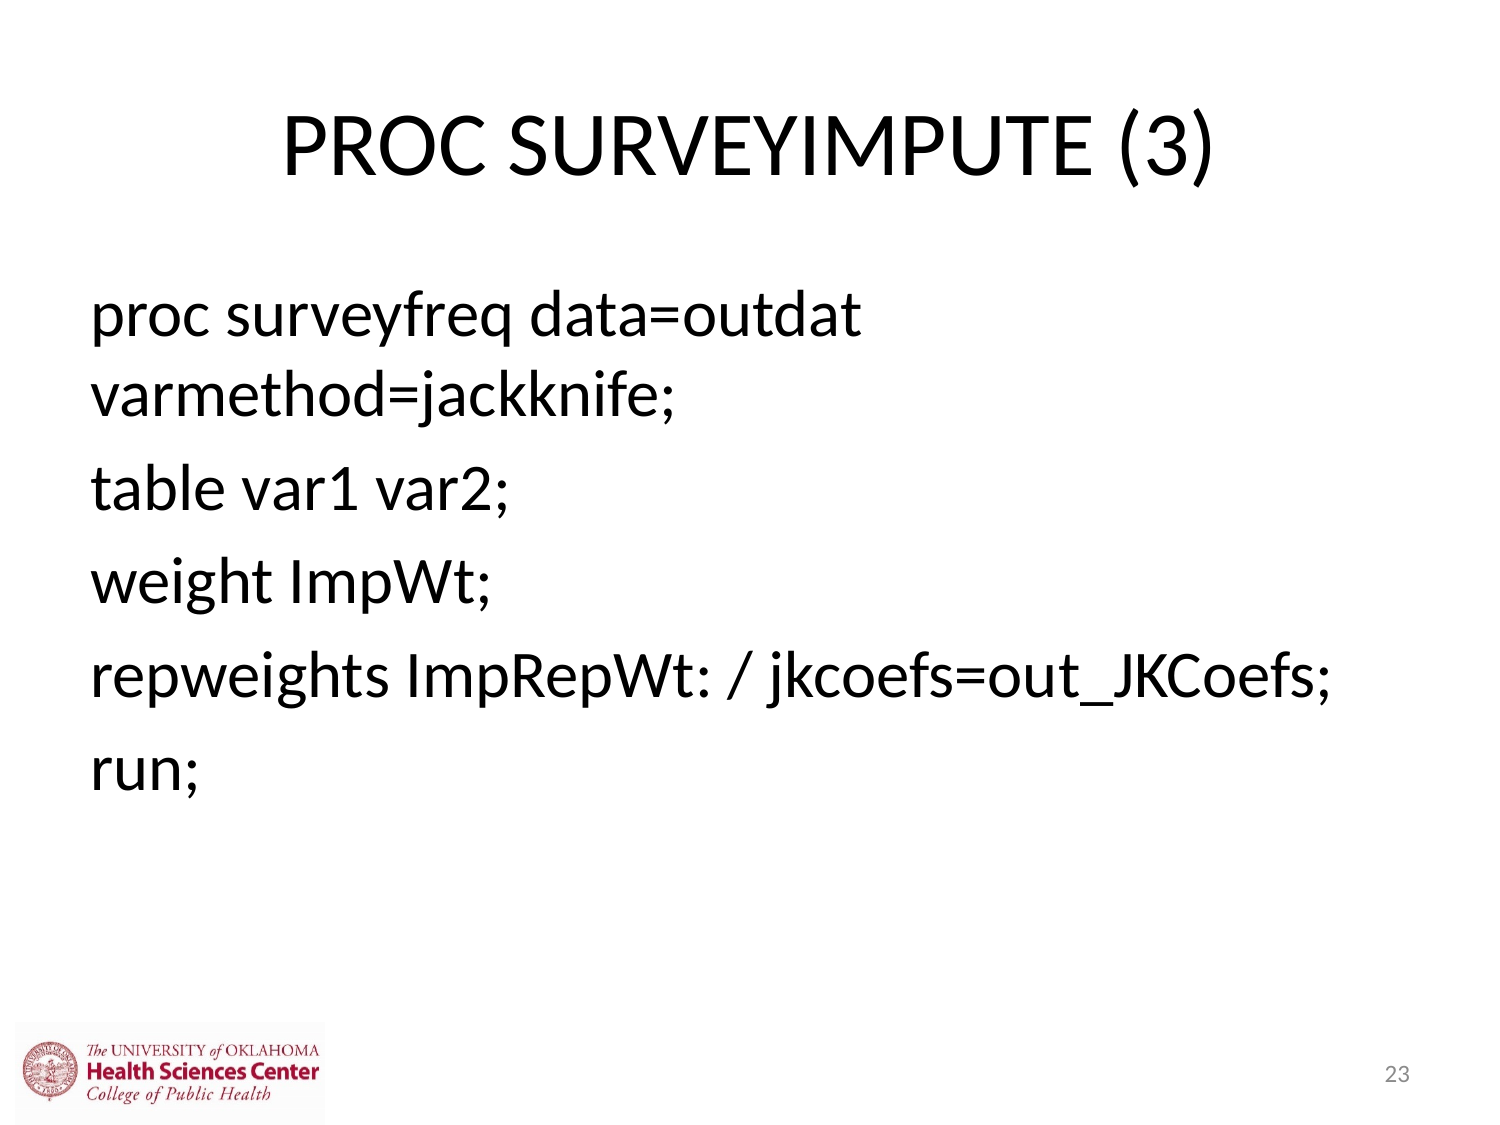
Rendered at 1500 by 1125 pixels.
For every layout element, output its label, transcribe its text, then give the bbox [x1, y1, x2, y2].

slide_number 23 [1074, 1042, 1425, 1103]
list proc surveyfreq data=outdat varmethod=jackknife; table var1 var2; weight ImpWt; repweights ImpRepWt: / jkcoefs=out_JKCoefs; run; [75, 262, 1425, 1005]
picture [15, 1022, 325, 1125]
title PROC SURVEYIMPUTE (3) [75, 45, 1425, 233]
